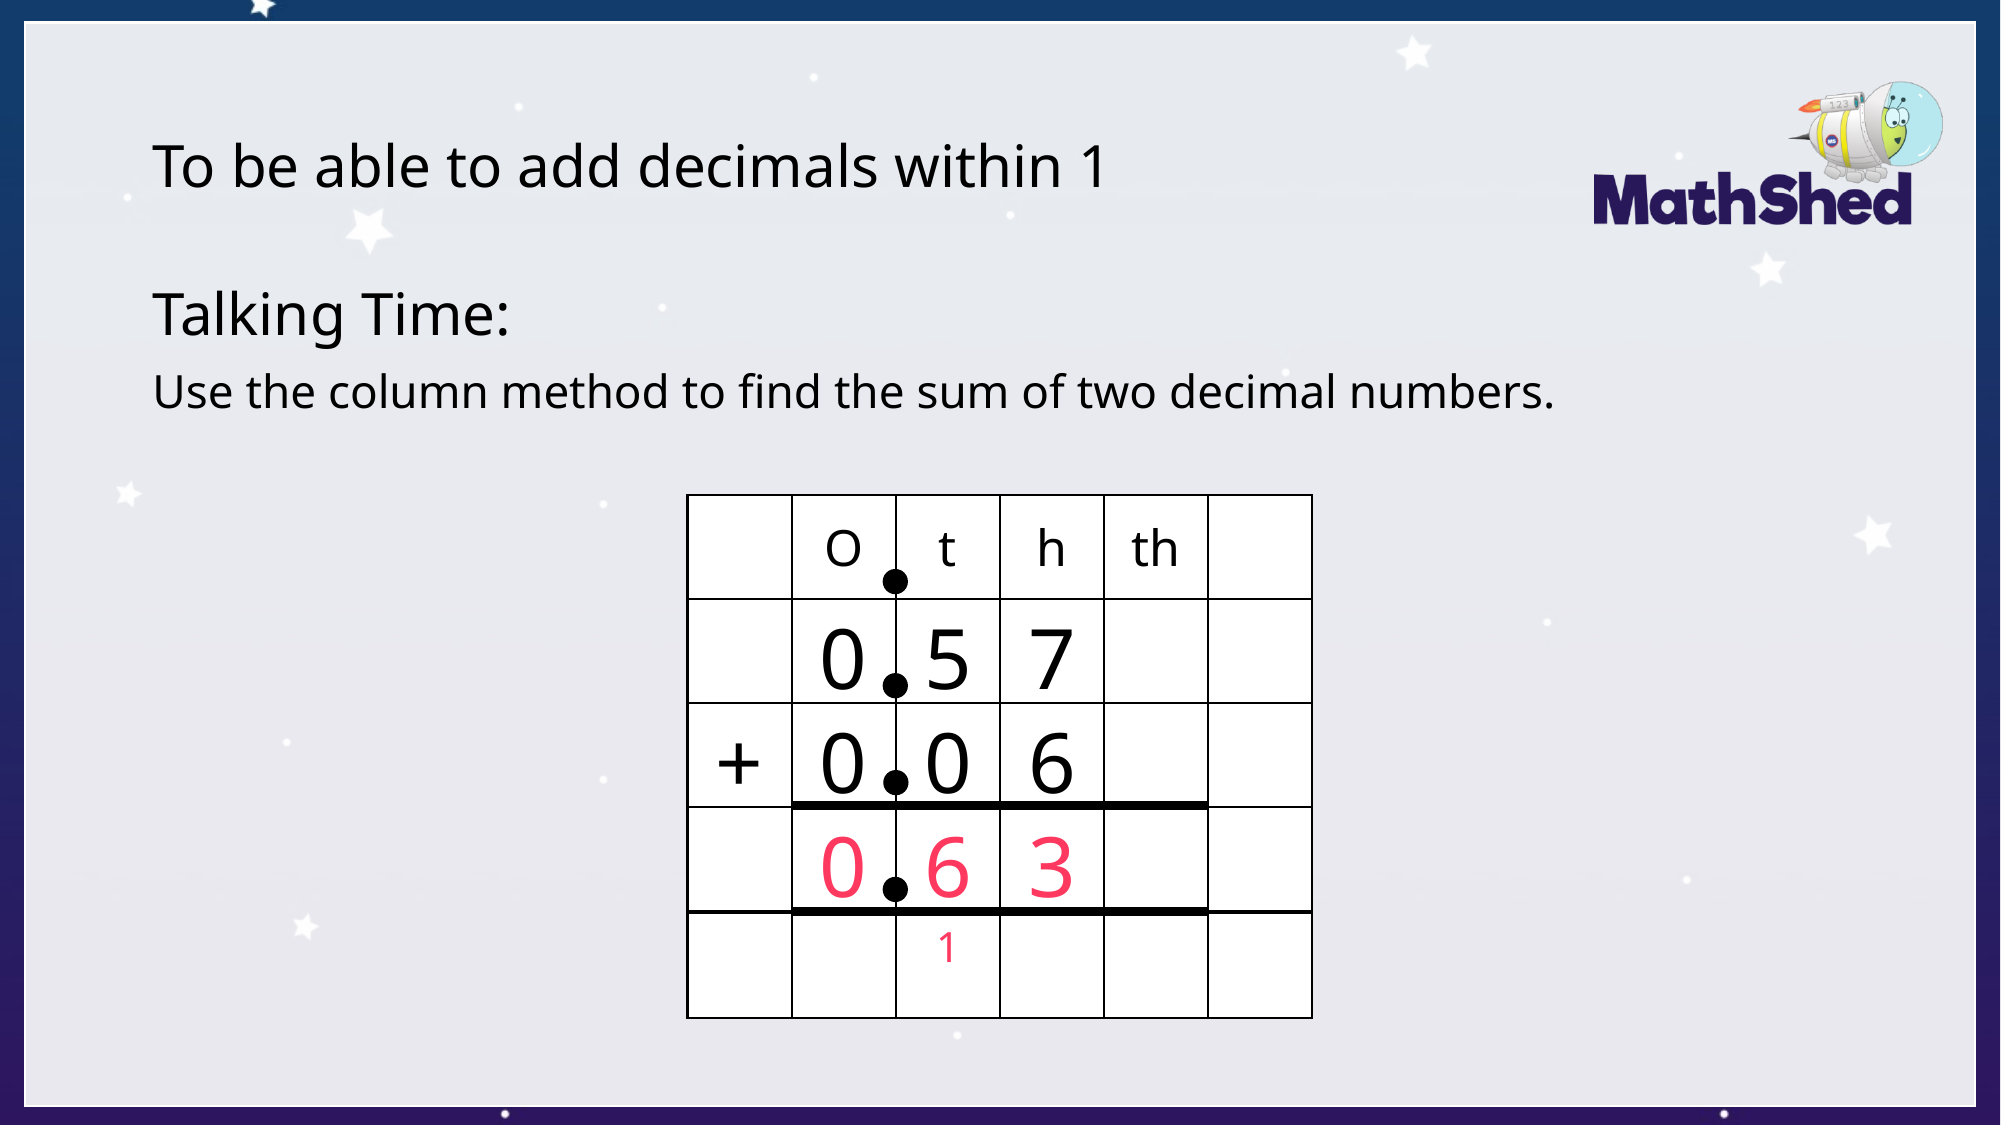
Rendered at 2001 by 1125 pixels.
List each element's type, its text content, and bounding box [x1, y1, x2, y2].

text_box 0 [791, 598, 895, 702]
text_box 3 [999, 810, 1103, 907]
text_box [999, 916, 1103, 1019]
text_box 7 [999, 598, 1103, 702]
text_box [883, 769, 909, 796]
text_box [686, 494, 791, 598]
picture [0, 0, 2001, 1125]
text_box [1103, 916, 1207, 1019]
title To be able to add decimals within 1 [137, 59, 1578, 277]
text_box + [686, 702, 791, 806]
text_box 6 [895, 810, 999, 907]
text_box [791, 912, 895, 1019]
list Talking Time: Use the column method to find the sum of two decimal numbers. [137, 277, 1863, 992]
text_box [686, 912, 791, 1019]
text_box [1207, 598, 1313, 702]
text_box 1 [895, 916, 999, 1019]
text_box h [999, 494, 1103, 598]
text_box 0 [895, 702, 999, 801]
text_box th [1103, 494, 1207, 598]
text_box [1207, 806, 1313, 912]
text_box [1207, 912, 1313, 1019]
text_box O [791, 494, 895, 598]
text_box [686, 598, 791, 702]
text_box [882, 568, 908, 595]
text_box [882, 673, 908, 699]
text_box [1207, 494, 1313, 598]
text_box [882, 876, 908, 903]
text_box 6 [999, 702, 1103, 801]
text_box t [895, 494, 999, 598]
text_box [686, 806, 791, 912]
text_box 0 [791, 806, 895, 907]
text_box 0 [791, 702, 895, 801]
text_box [1103, 810, 1207, 907]
text_box 5 [895, 598, 999, 702]
text_box [1103, 702, 1207, 801]
text_box [1207, 702, 1313, 806]
text_box [1103, 598, 1207, 702]
